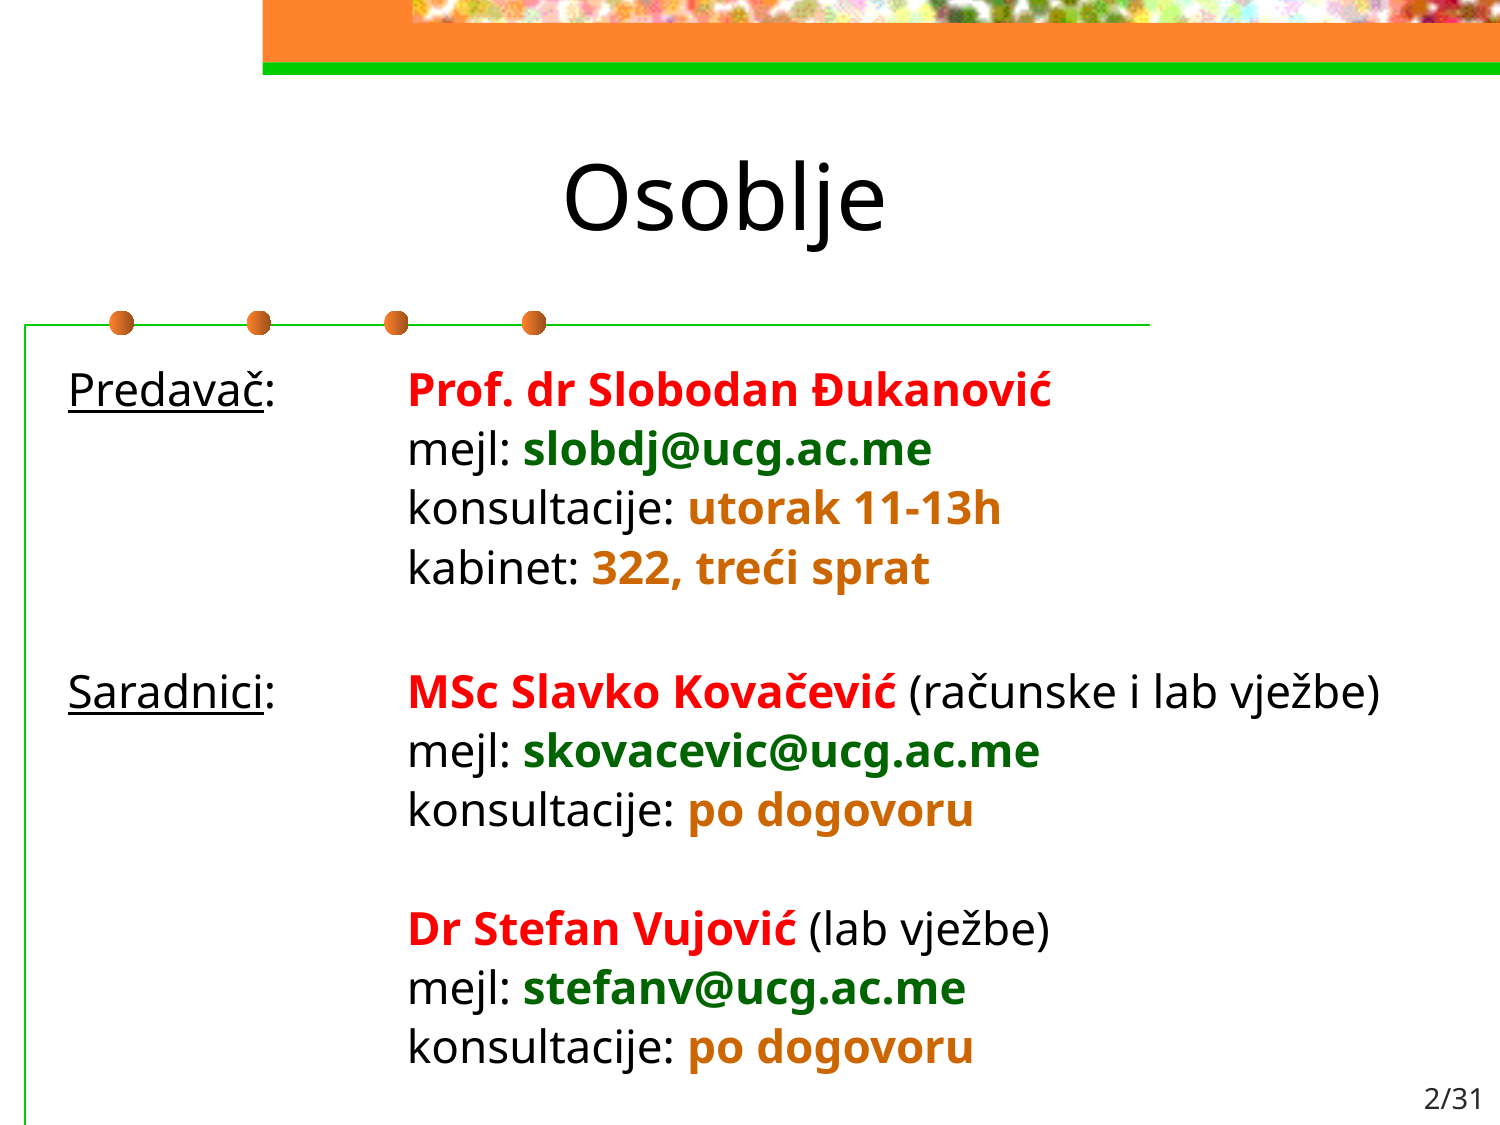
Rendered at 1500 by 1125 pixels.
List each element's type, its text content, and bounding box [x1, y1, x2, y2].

picture [412, 0, 1500, 23]
text_box 2/31 [1374, 1072, 1500, 1123]
title Osoblje [87, 99, 1363, 288]
text_box Predavač: Prof. dr Slobodan Đukanović mejl: slobdj@ucg.ac.me konsultacije: utorak 11-13h kabinet: 322, treći sprat Saradnici: MSc Slavko Kovačević (računske i lab vježbe) mejl: skovacevic@ucg.ac.me konsultacije: po dogovoru Dr Stefan Vujović (lab vježbe) mejl: stefanv@ucg.ac.me konsultacije: po dogovoru [58, 361, 1471, 1106]
